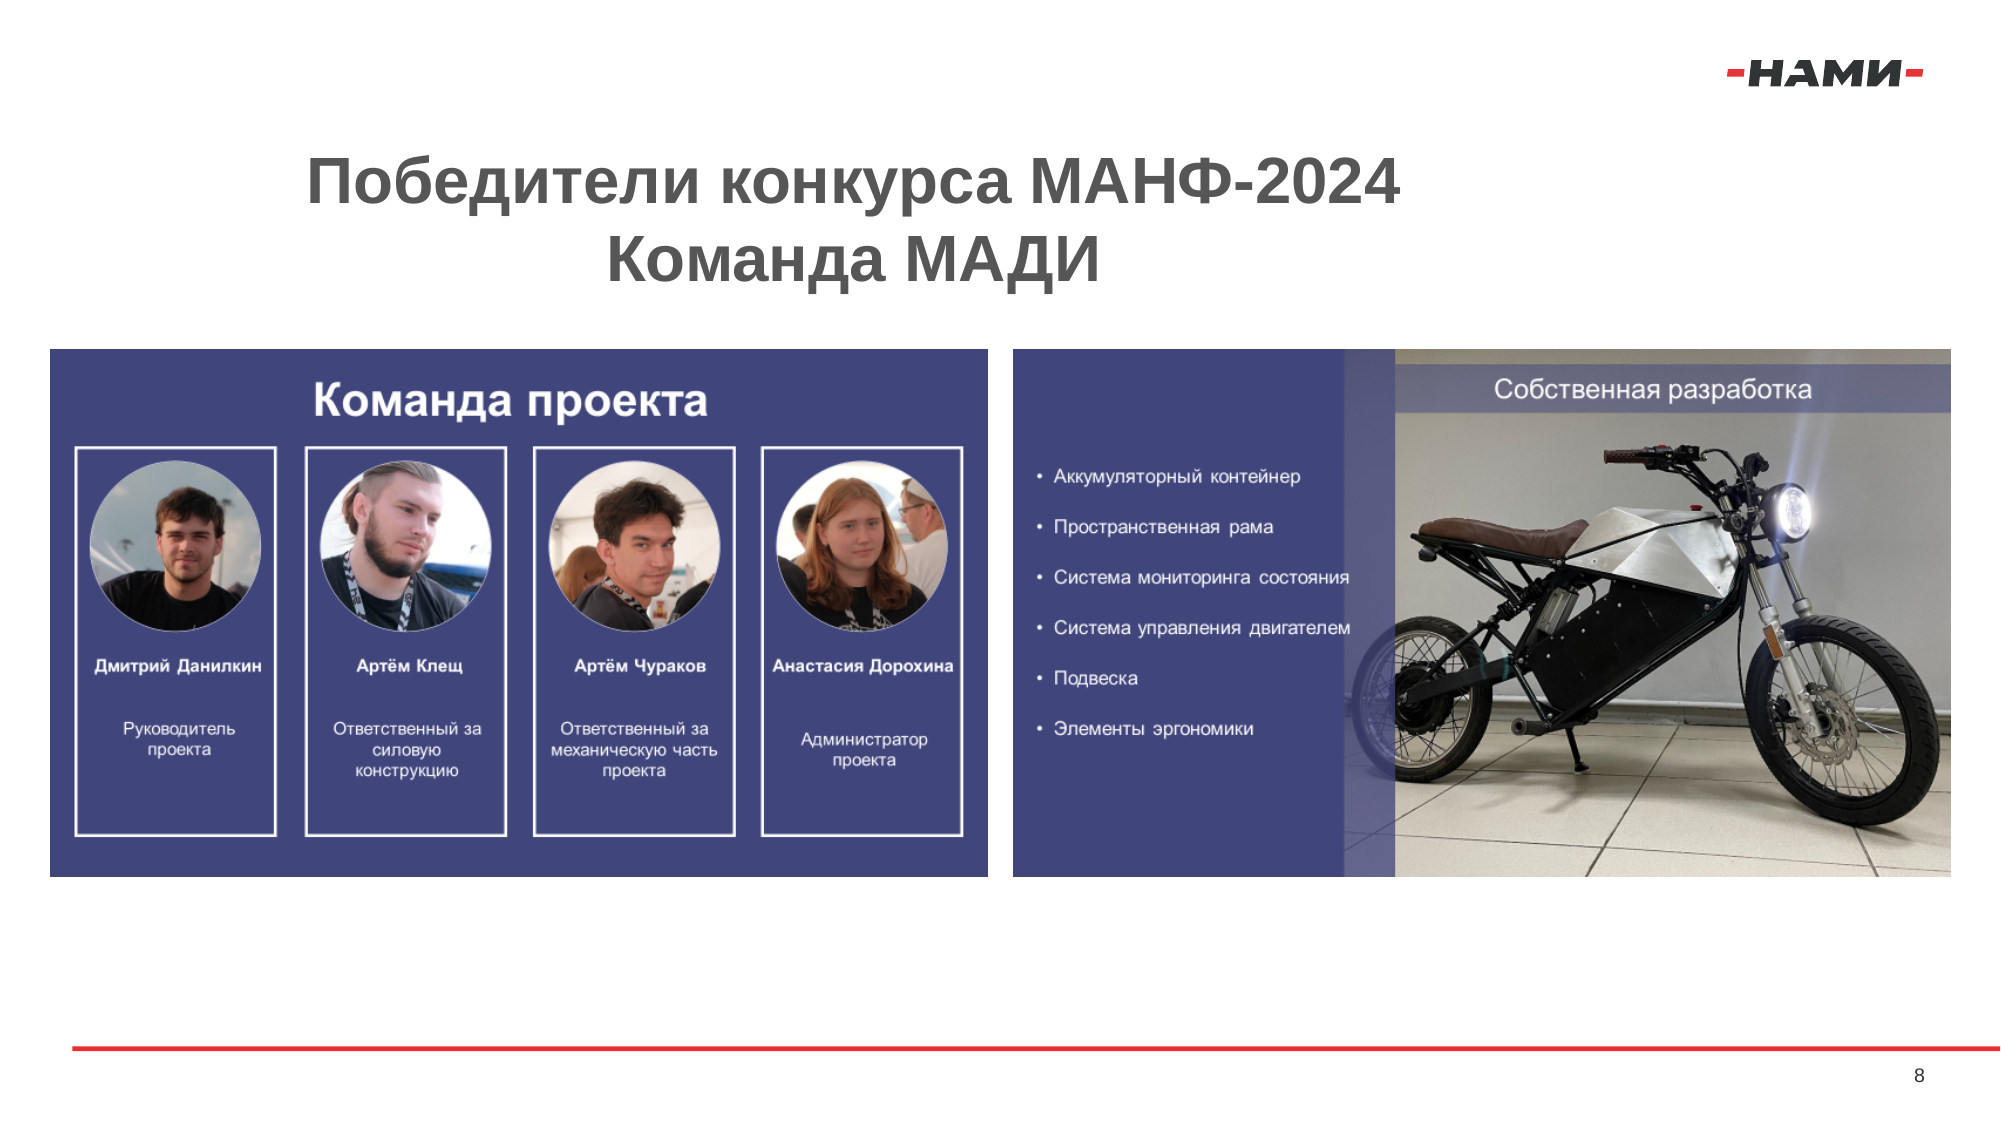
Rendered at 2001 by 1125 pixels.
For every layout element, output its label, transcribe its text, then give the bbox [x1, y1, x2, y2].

list Победители конкурса МАНФ-2024 Команда МАДИ [72, 138, 1636, 300]
picture [49, 349, 988, 877]
slide_number 8 [1808, 1062, 1925, 1096]
picture [1012, 349, 1951, 877]
